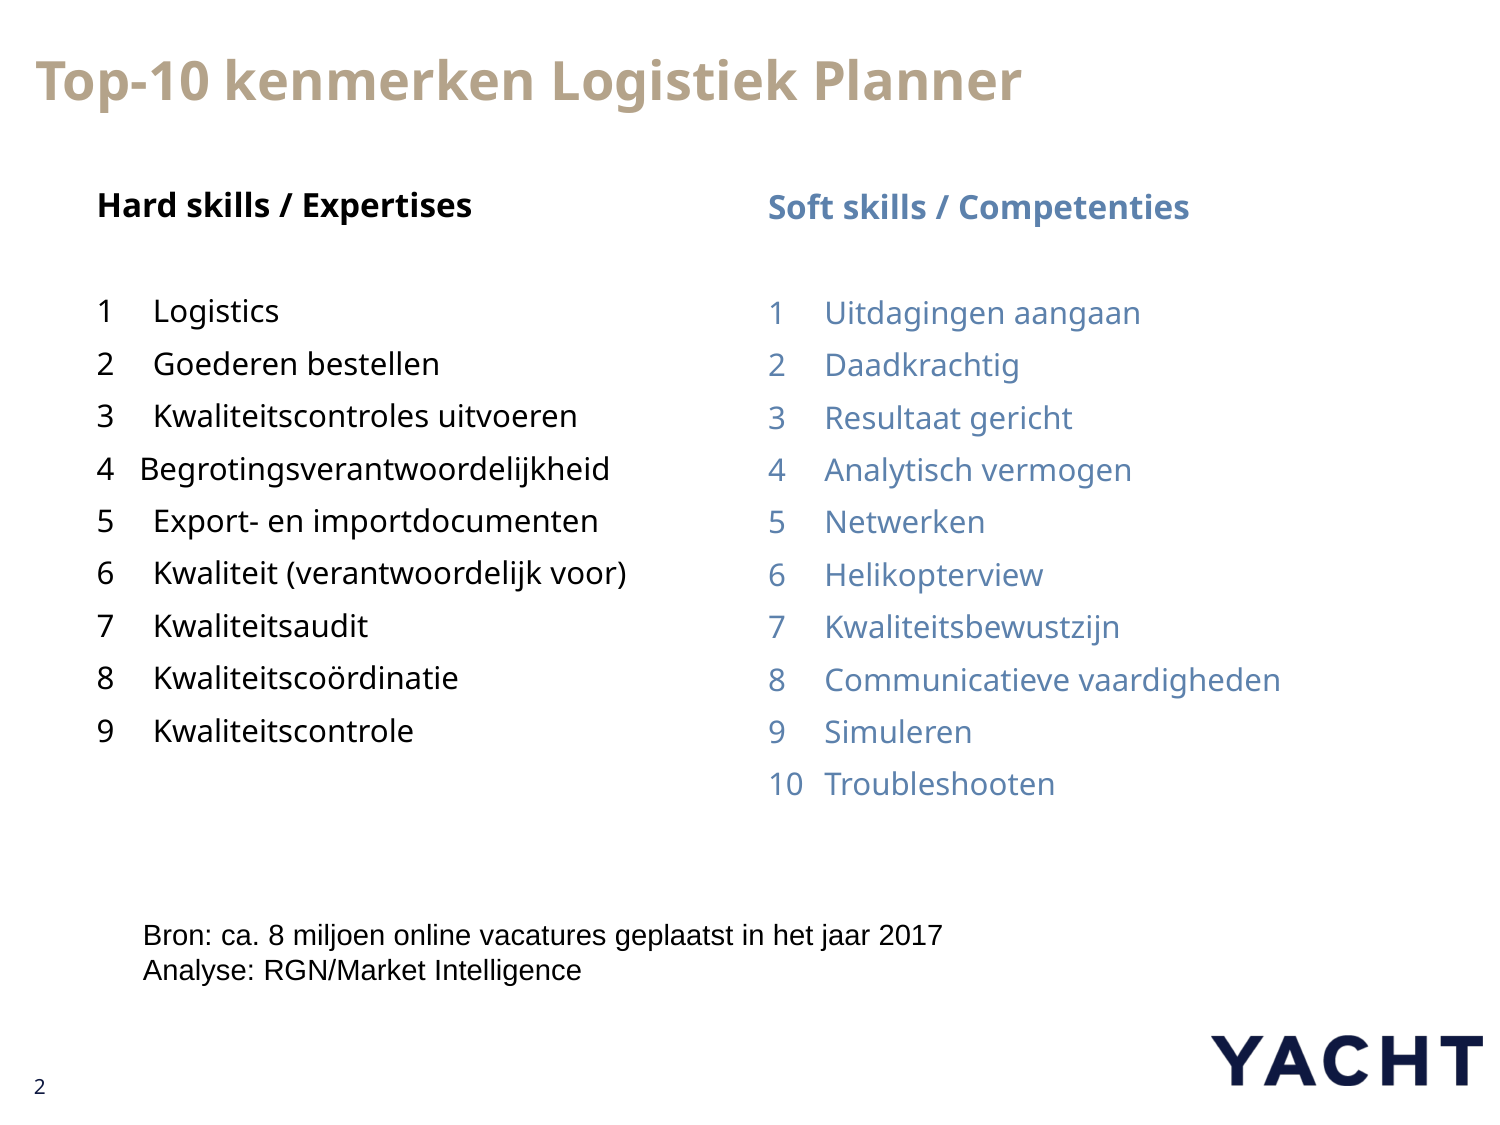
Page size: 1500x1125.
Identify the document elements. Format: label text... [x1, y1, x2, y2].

text_box Bron: ca. 8 miljoen online vacatures geplaatst in het jaar 2017 Analyse: RGN/Market Intelligence [128, 909, 1308, 994]
slide_number 2 [18, 1065, 137, 1114]
list Hard skills / Expertises 1 Logistics 2 Goederen bestellen 3 Kwaliteitscontroles uitvoeren 4 Begrotingsverantwoordelijkheid 5 Export- en importdocumenten 6 Kwaliteit (verantwoordelijk voor) 7 Kwaliteitsaudit 8 Kwaliteitscoördinatie 9 Kwaliteitscontrole [81, 153, 741, 951]
text_box Soft skills / Competenties 1 Uitdagingen aangaan 2 Daadkrachtig 3 Resultaat gericht 4 Analytisch vermogen 5 Netwerken 6 Helikopterview 7 Kwaliteitsbewustzijn 8 Communicatieve vaardigheden 9 Simuleren 10 Troubleshooten [753, 155, 1399, 953]
picture [1211, 1036, 1482, 1086]
title Top-10 kenmerken Logistiek Planner [20, 31, 1500, 161]
